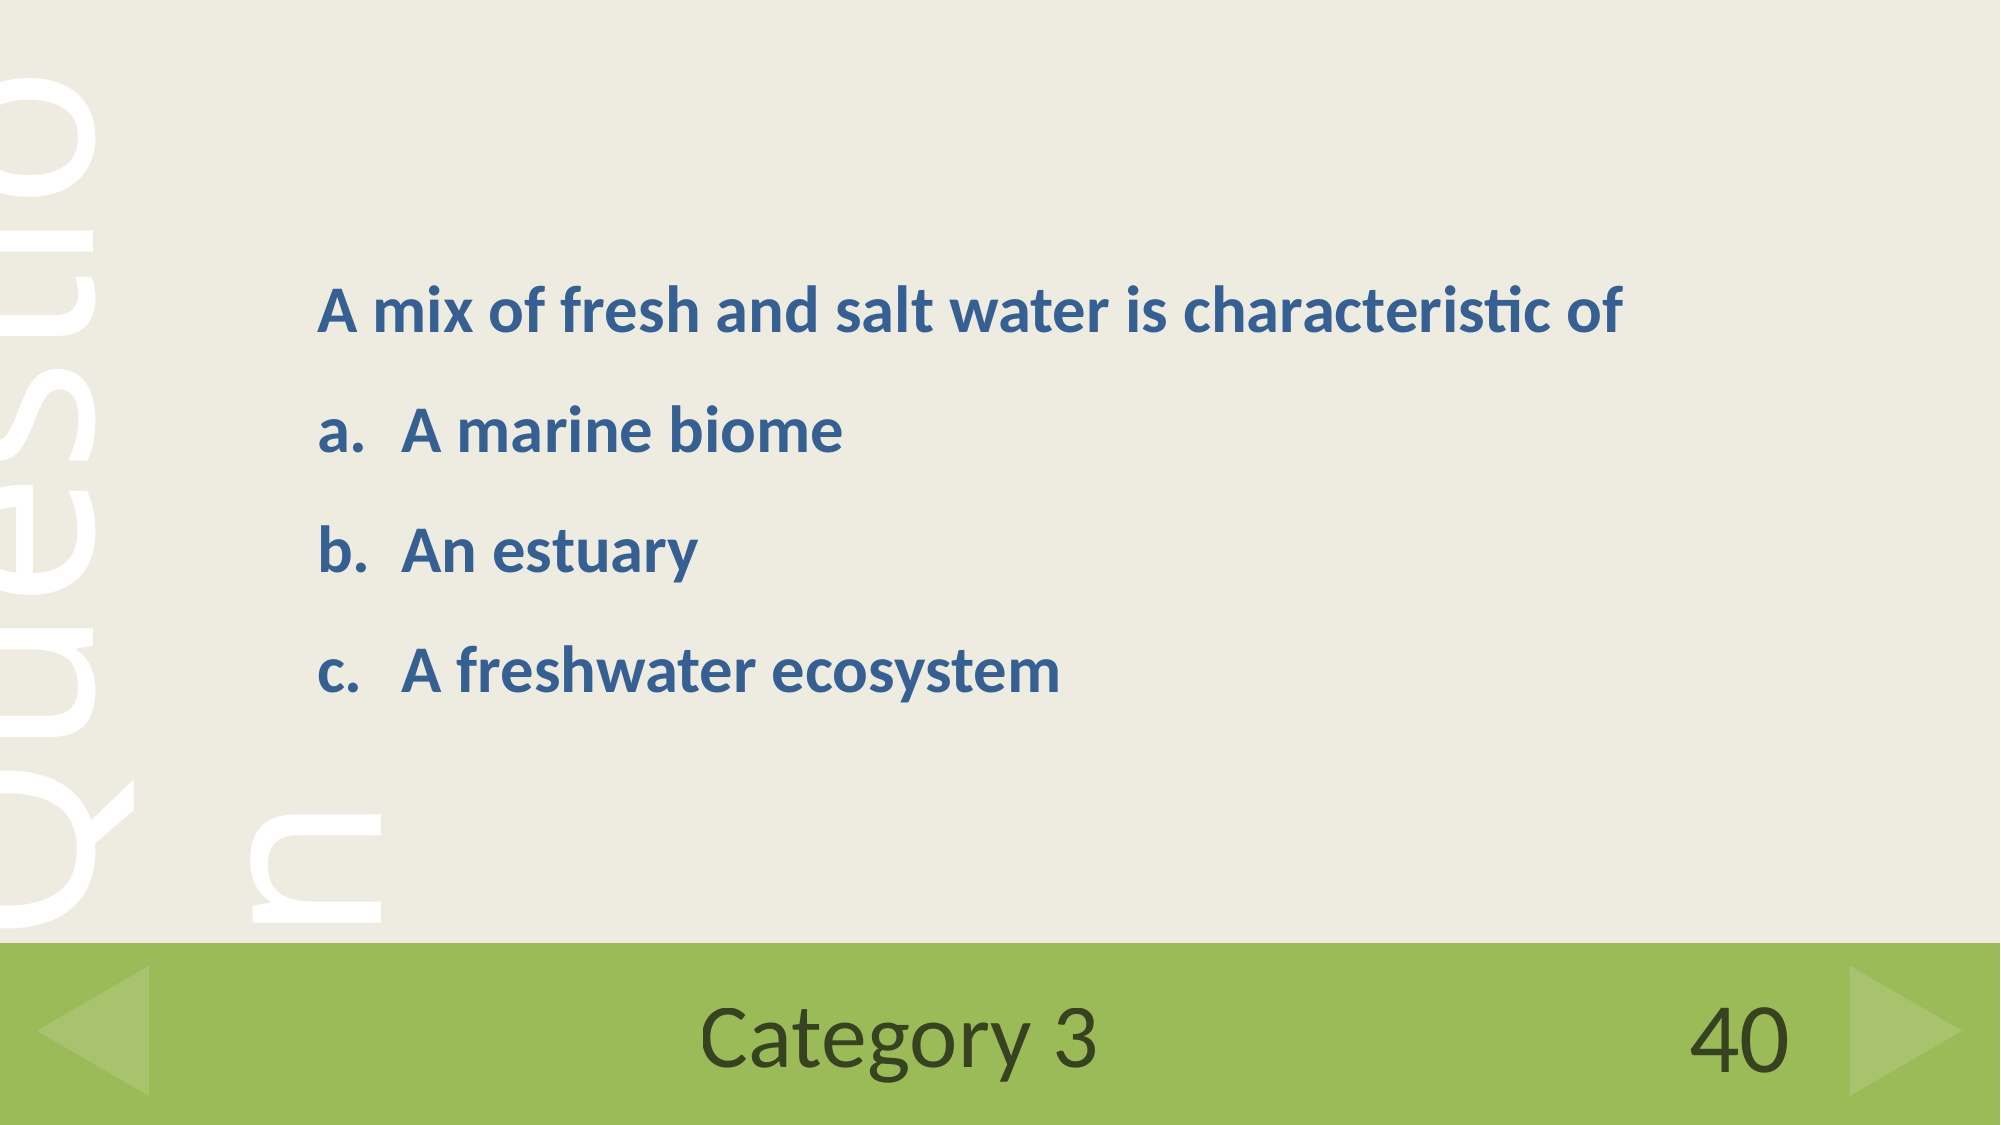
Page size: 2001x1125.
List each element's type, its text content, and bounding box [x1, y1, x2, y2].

list A mix of fresh and salt water is characteristic of A marine biome An estuary A freshwater ecosystem [302, 96, 1843, 835]
list 40 [1800, 967, 1806, 1097]
title Category 3 [0, 937, 1800, 1125]
